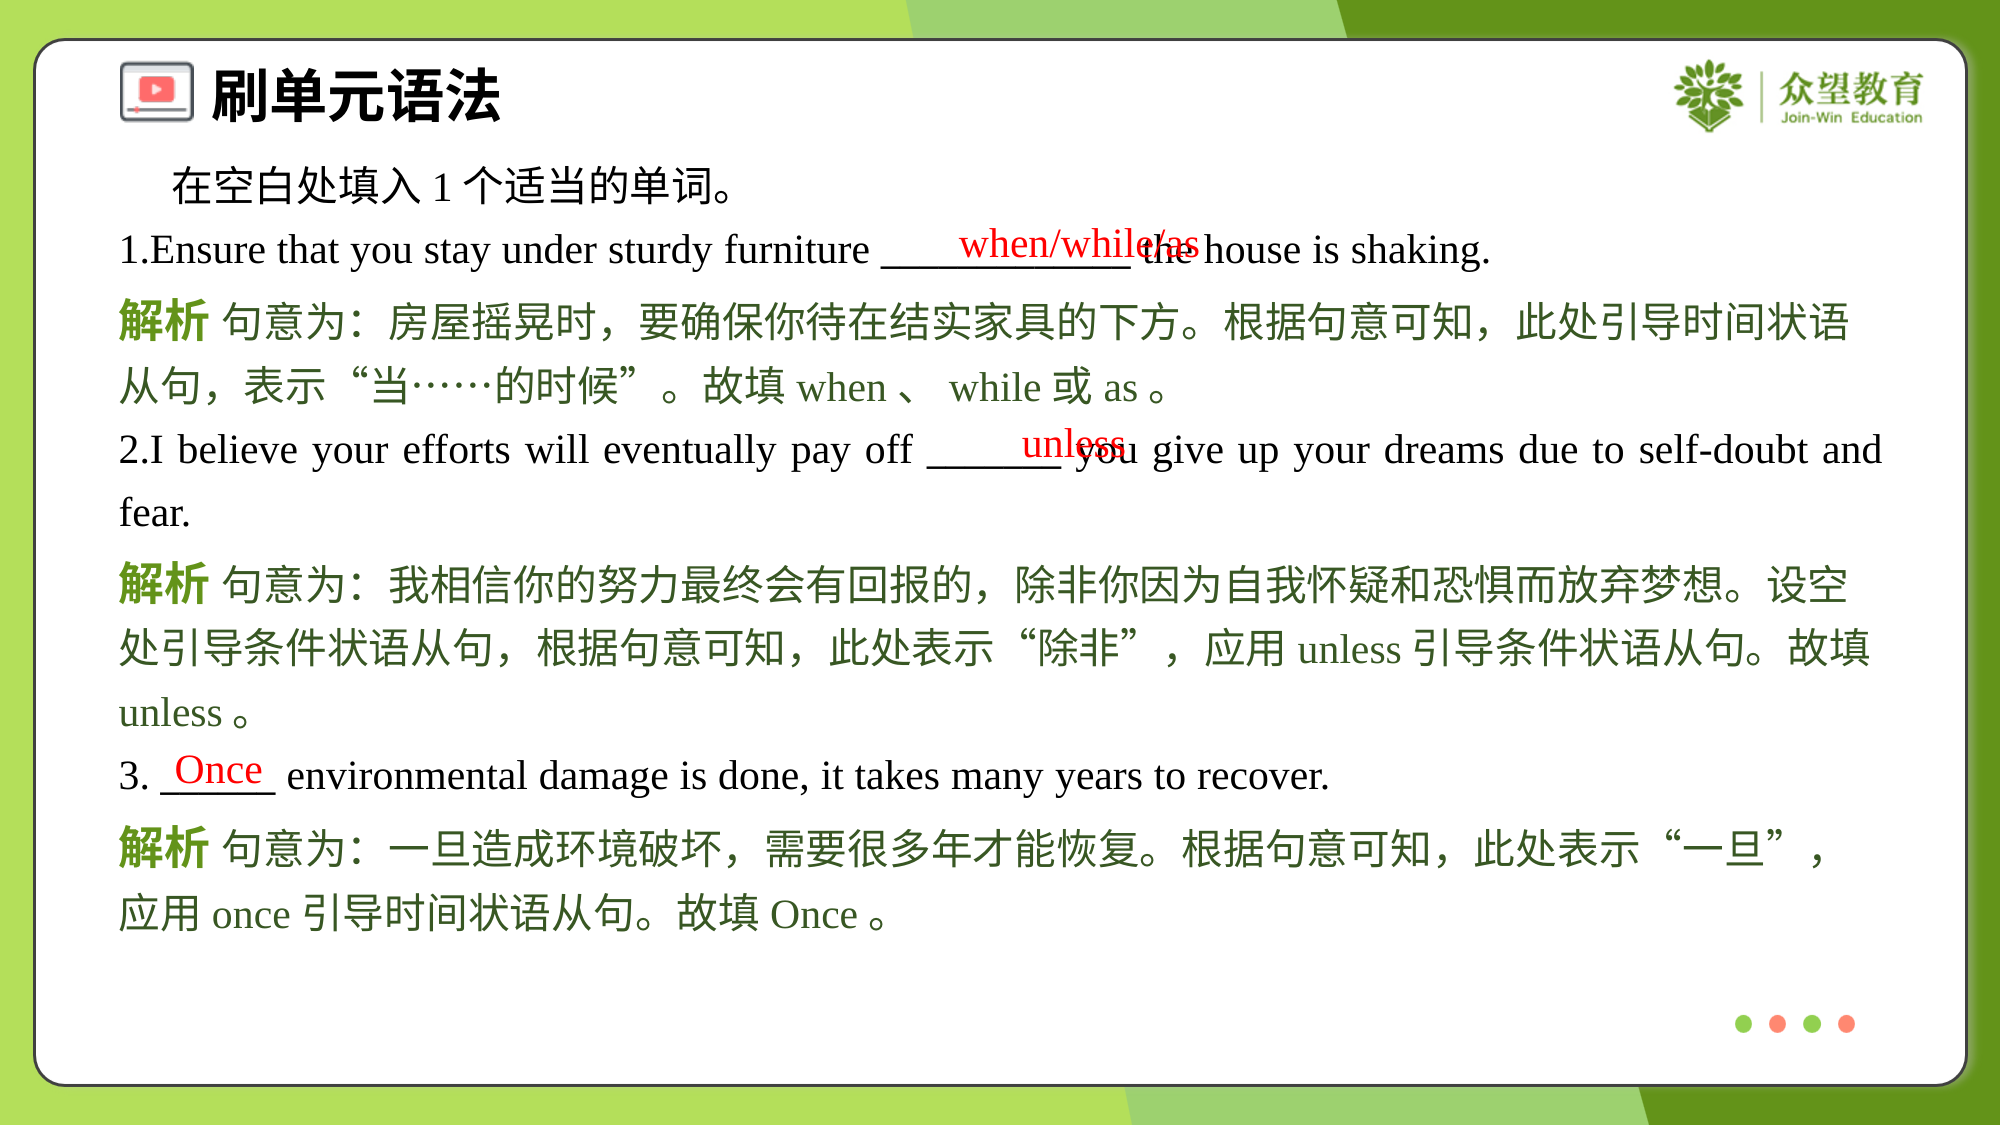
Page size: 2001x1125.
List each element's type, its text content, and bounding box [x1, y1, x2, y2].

text_box 解析 句意为：我相信你的努力最终会有回报的，除非你因为自我怀疑和恐惧而放弃梦想。设空处引导条件状语从句，根据句意可知，此处表示“除非”，应用unless引导条件状语从句。故填unless。 [118, 540, 1883, 730]
text_box 在空白处填入1个适当的单词。 1.Ensure that you stay under sturdy furniture _____________ the house is shaking. [118, 146, 1883, 267]
picture [0, 0, 2000, 1125]
text_box 3. ______ environmental damage is done, it takes many years to recover. [118, 735, 1883, 793]
text_box 解析 句意为：一旦造成环境破坏，需要很多年才能恢复。根据句意可知，此处表示“一旦”，应用once引导时间状语从句。故填Once。 [118, 805, 1883, 932]
text_box 2.I believe your efforts will eventually pay off _______ you give up your dreams due to self-doubt and fear. [118, 409, 1883, 530]
text_box Once [170, 729, 268, 788]
text_box unless [1017, 403, 1131, 461]
text_box when/while/as [954, 203, 1205, 261]
text_box 解析 句意为：房屋摇晃时，要确保你待在结实家具的下方。根据句意可知，此处引导时间状语从句，表示“当……的时候”。故填when、while或as。 [118, 278, 1883, 404]
